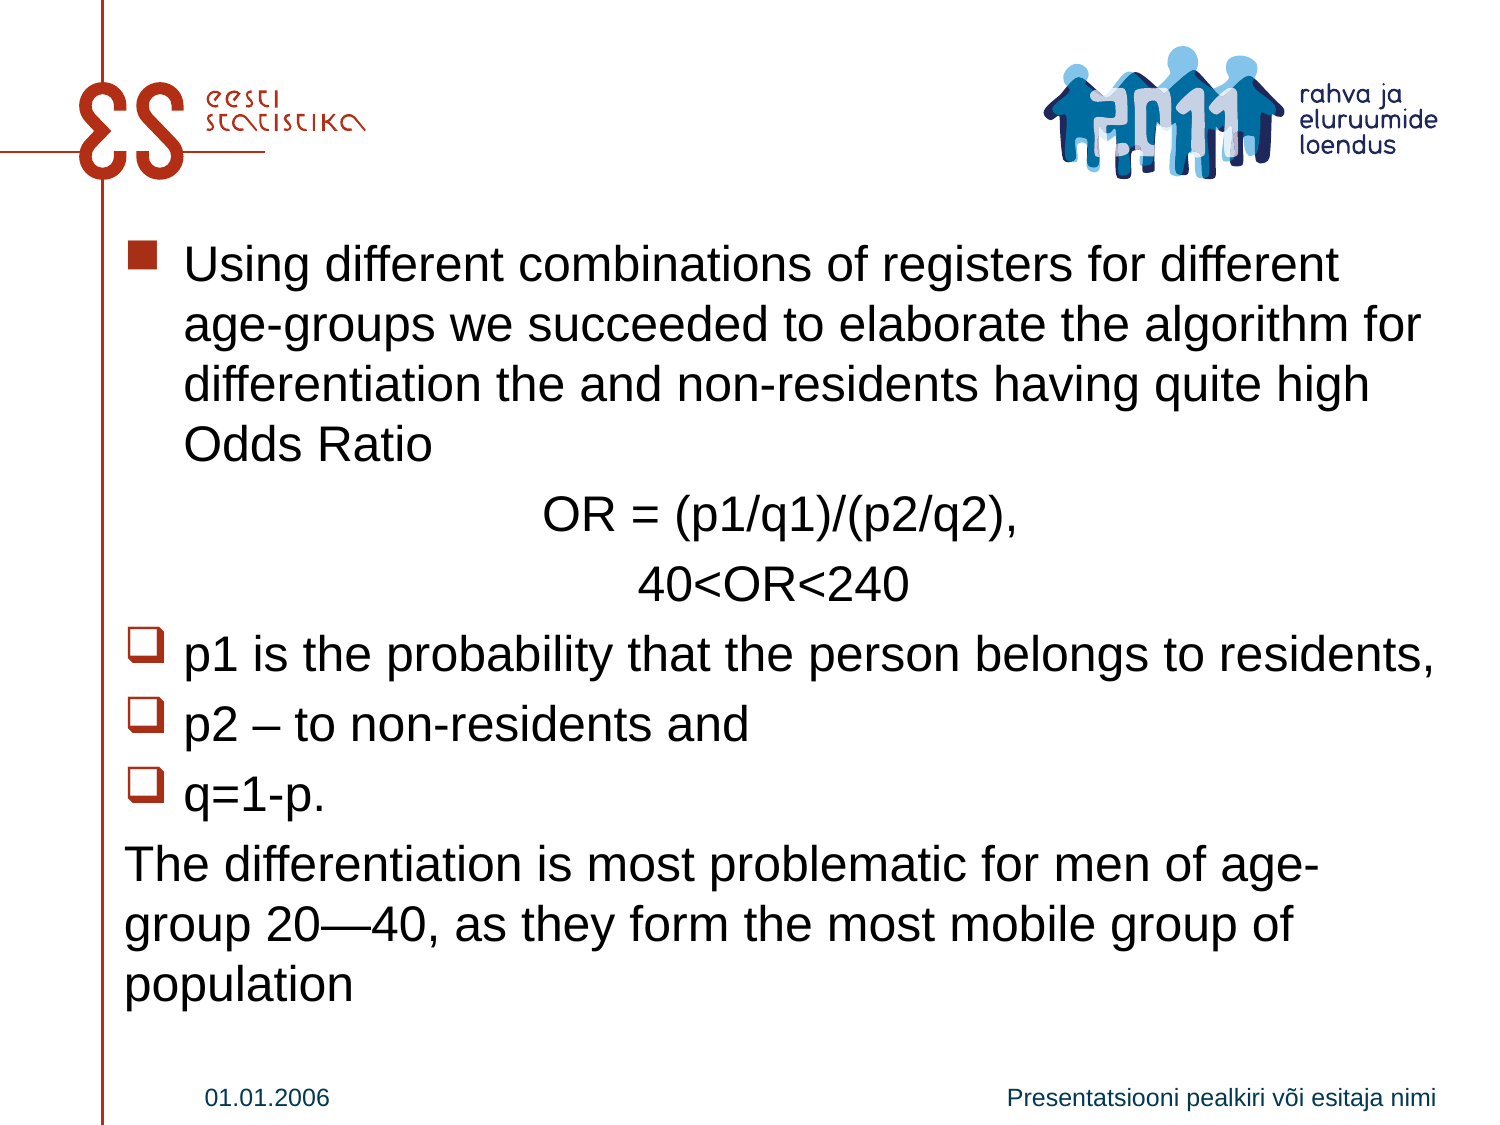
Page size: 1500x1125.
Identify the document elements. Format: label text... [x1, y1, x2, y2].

footer 01.01.2006 [204, 1087, 680, 1125]
list Using different combinations of registers for different age-groups we succeeded to elaborate the algorithm for differentiation the and non-residents having quite high Odds Ratio OR = (p1/q1)/(p2/q2), 40<OR<240 p1 is the probability that the person belongs to residents, p2 – to non-residents and q=1-p. The differentiation is most problematic for men of age-group 20—40, as they form the most mobile group of population [123, 231, 1438, 1051]
